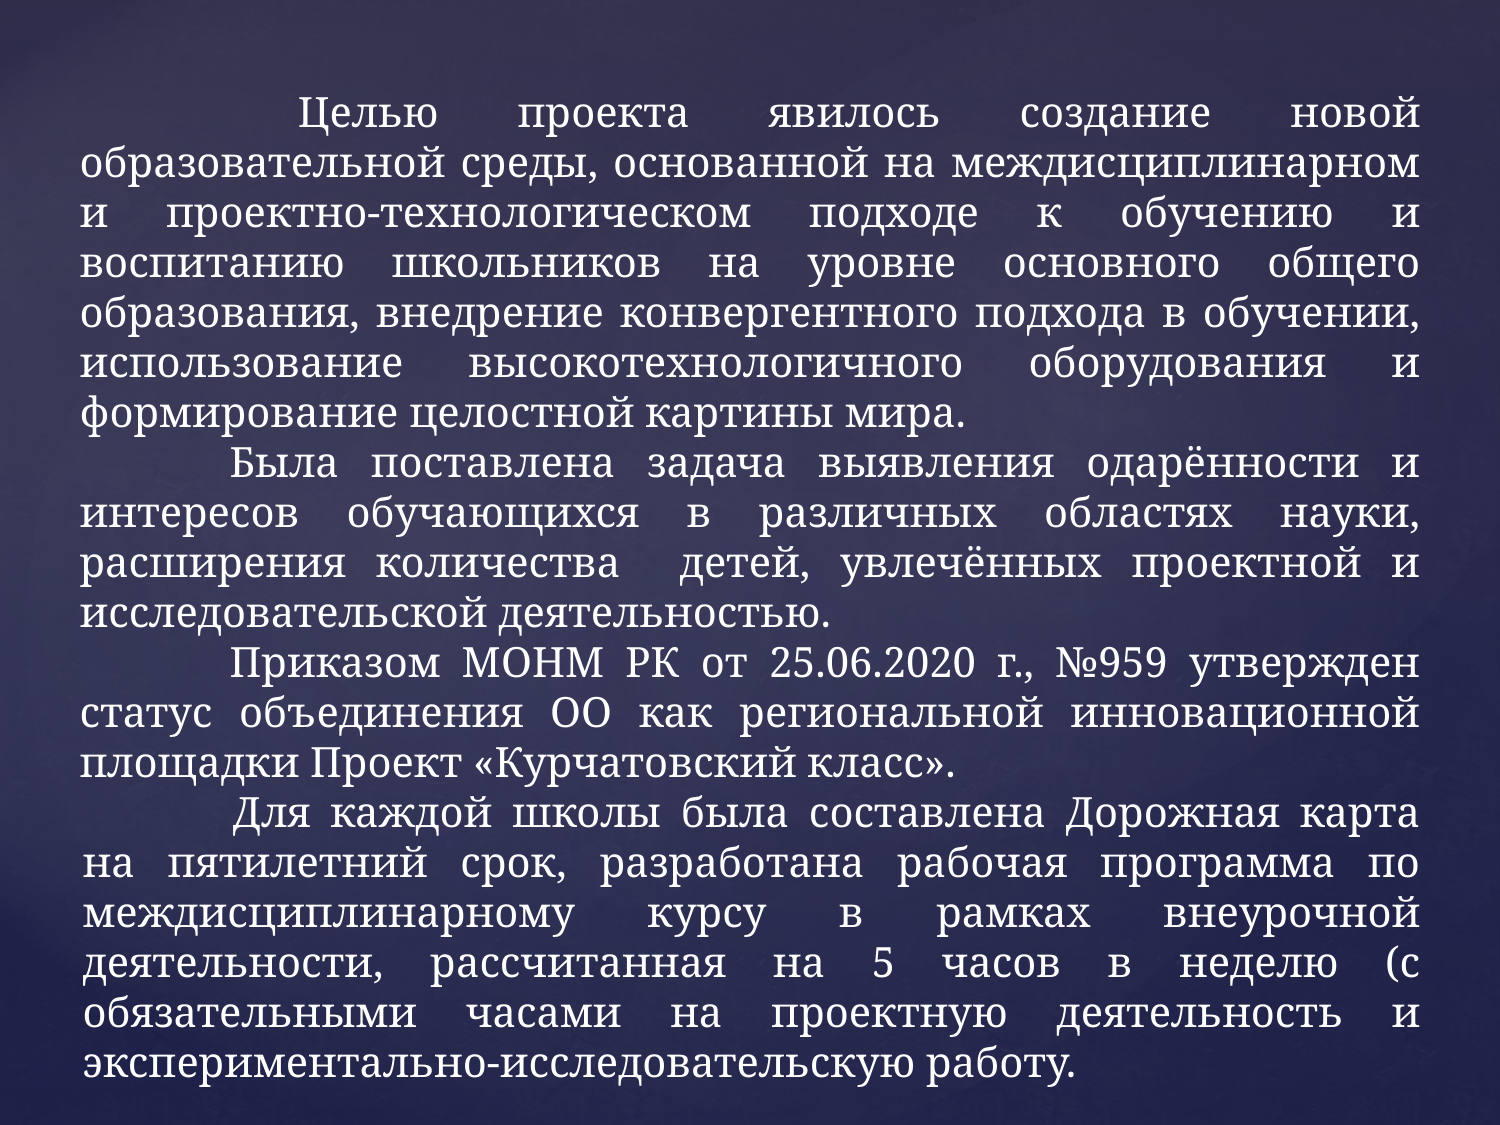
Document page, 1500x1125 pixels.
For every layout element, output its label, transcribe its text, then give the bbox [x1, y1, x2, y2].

text_box Целью проекта явилось создание новой образовательной среды, основанной на междисциплинарном и проектно-технологическом подходе к обучению и воспитанию школьников на уровне основного общего образования, внедрение конвергентного подхода в обучении, использование высокотехнологичного оборудования и формирование целостной картины мира. Была поставлена задача выявления одарённости и интересов обучающихся в различных областях науки, расширения количества детей, увлечённых проектной и исследовательской деятельностью. Приказом МОНМ РК от 25.06.2020 г., №959 утвержден статус объединения ОО как региональной инновационной площадки Проект «Курчатовский класс». Для каждой школы была составлена Дорожная карта на пятилетний срок, разработана рабочая программа по междисциплинарному курсу в рамках внеурочной деятельности, рассчитанная на 5 часов в неделю (с обязательными часами на проектную деятельность и экспериментально-исследовательскую работу. [64, 78, 1436, 1094]
